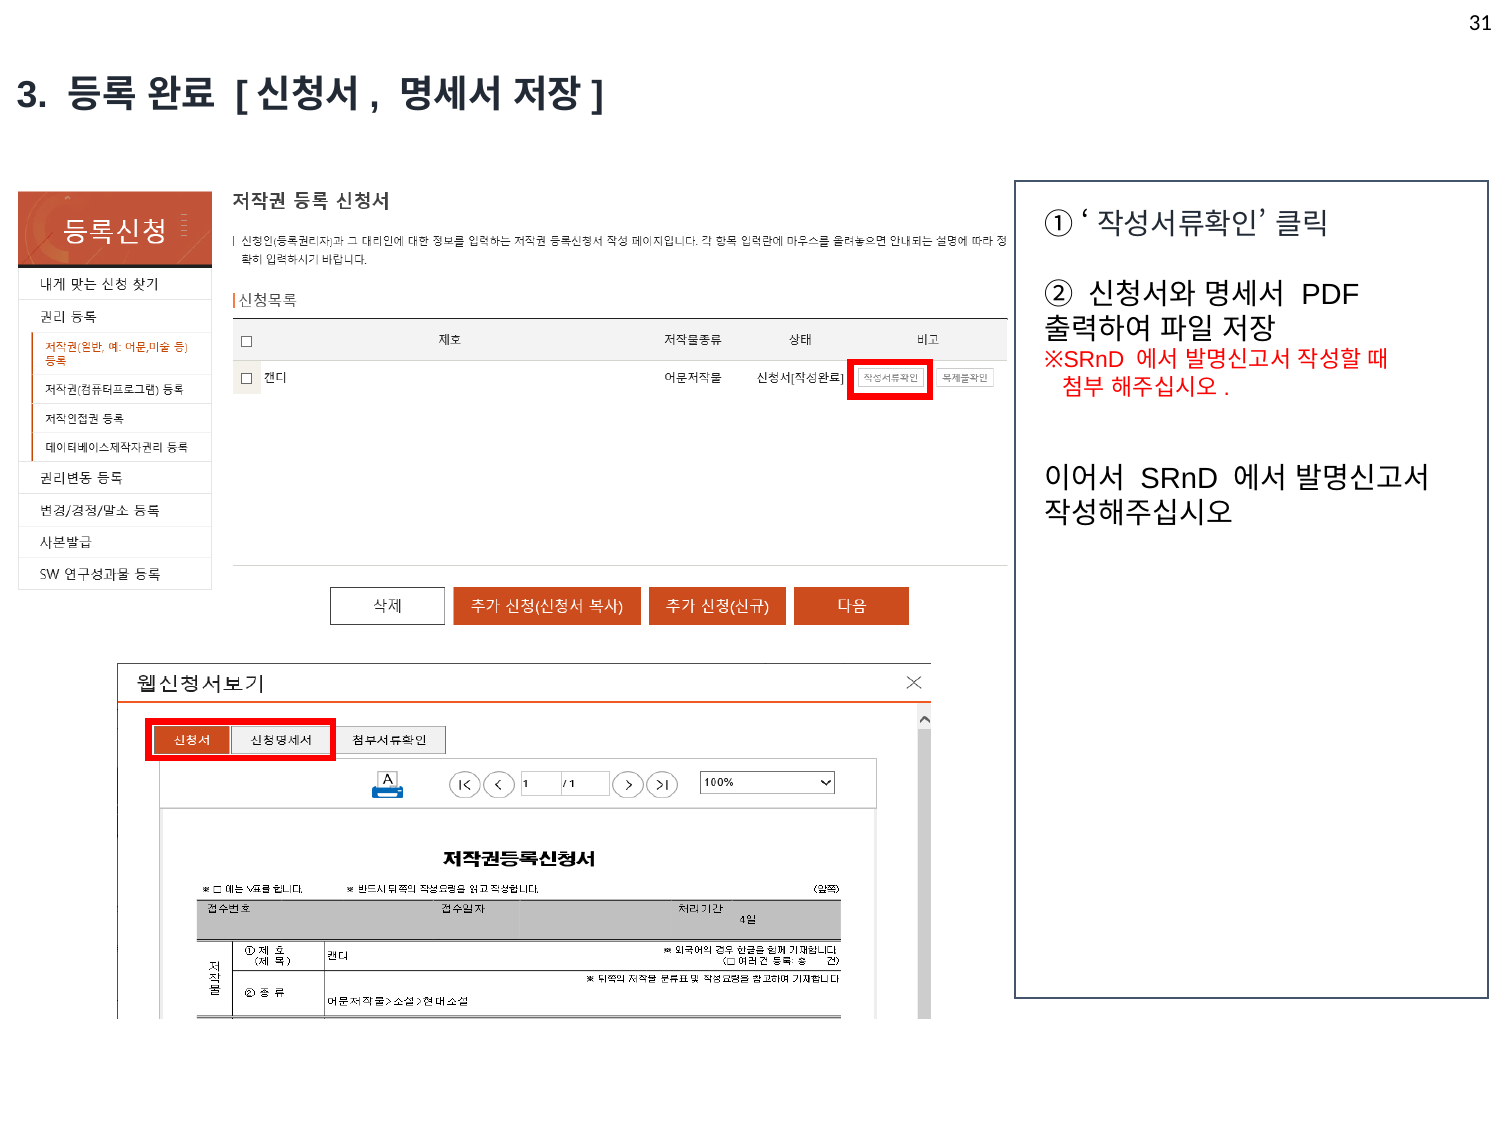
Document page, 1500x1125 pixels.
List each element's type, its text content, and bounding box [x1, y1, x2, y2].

picture [13, 181, 1012, 636]
picture [117, 663, 931, 1019]
text_box 31 [1453, 0, 1500, 43]
text_box 3. 등록 완료 [신청서, 명세서 저장] [1, 62, 619, 123]
text_box 1 [1014, 180, 1489, 999]
text_box ① ‘작성서류확인’ 클릭 ② 신청서와 명세서 PDF 출력하여 파일 저장 ※SRnD 에서 발명신고서 작성할 때 첨부 해주십시오. 이어서 SRnD 에서 발명신고서 작성해주십시오 [1029, 197, 1470, 607]
